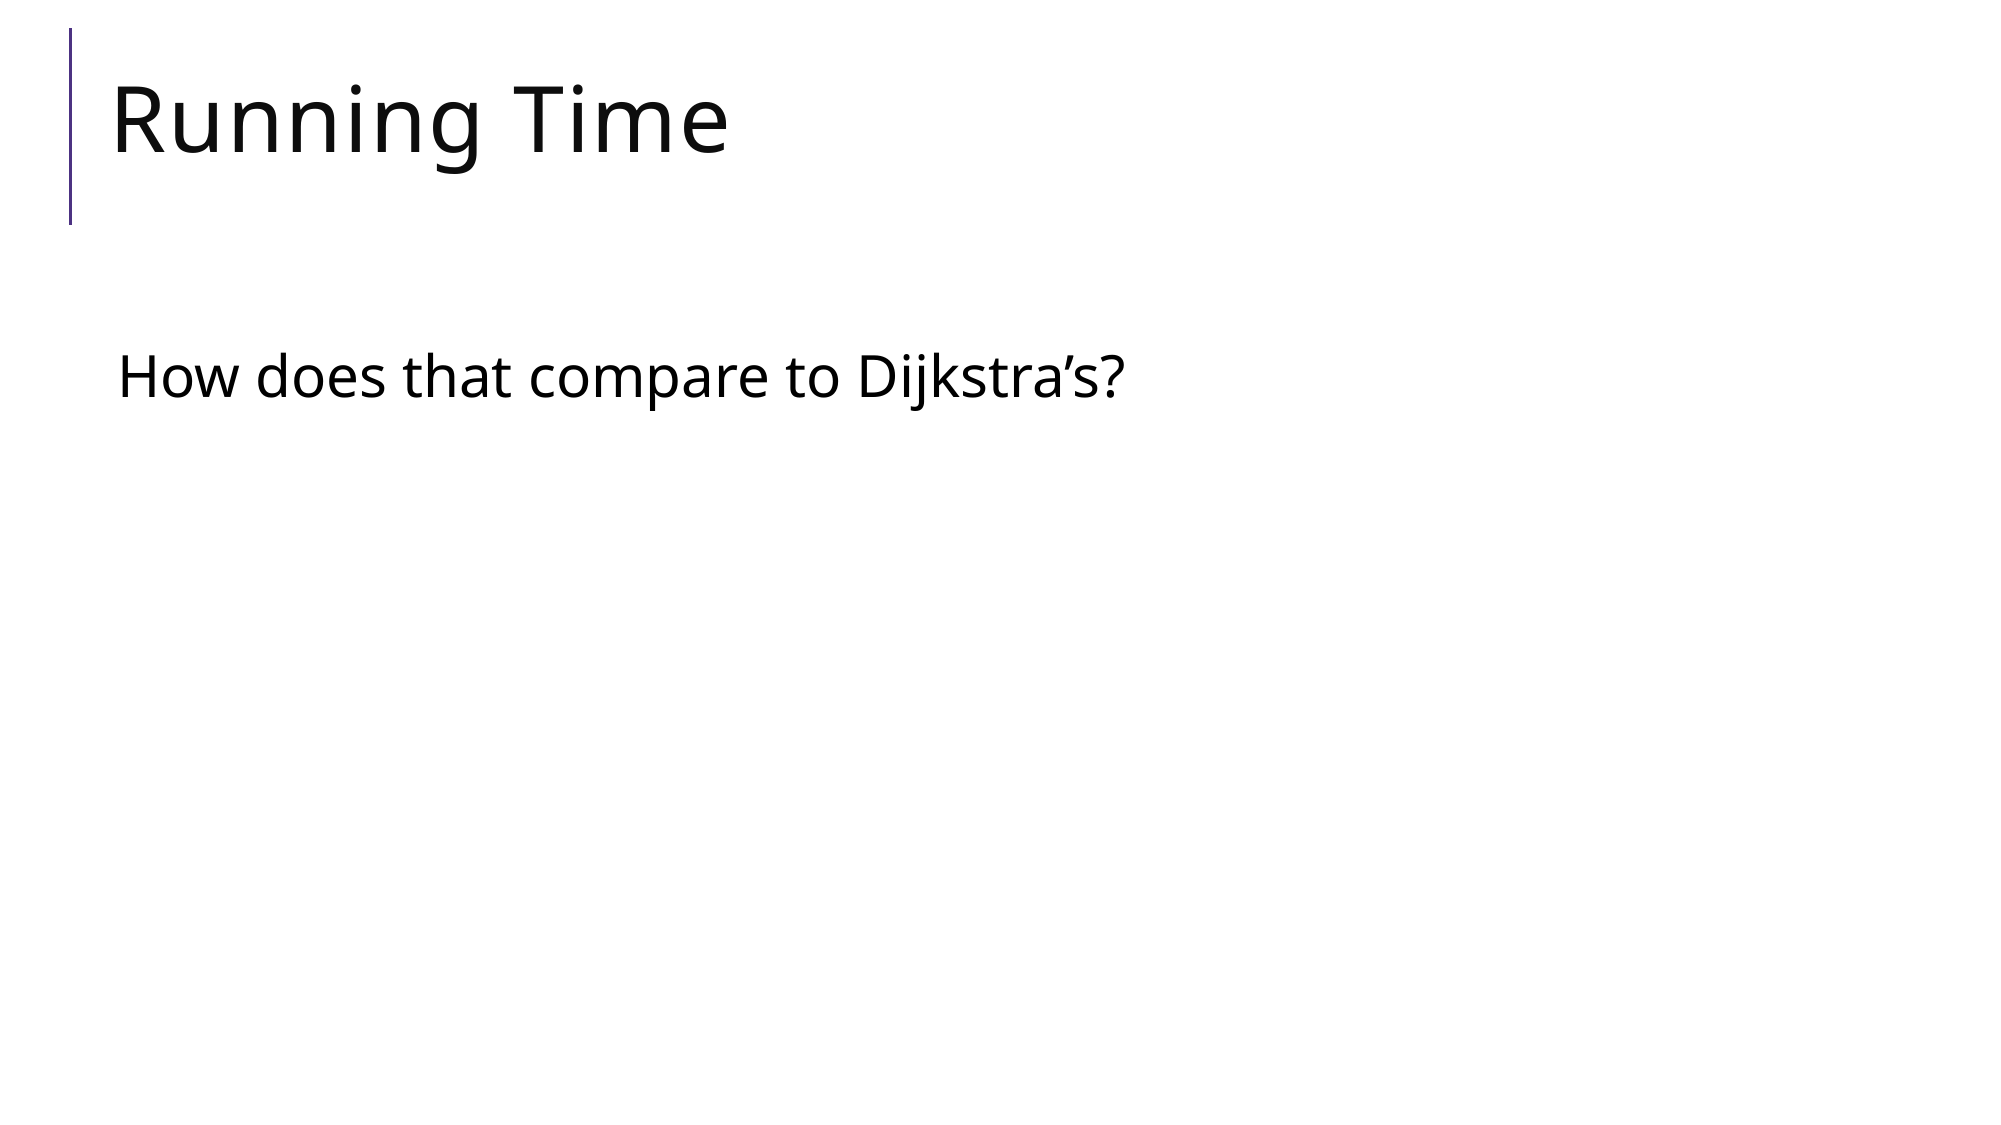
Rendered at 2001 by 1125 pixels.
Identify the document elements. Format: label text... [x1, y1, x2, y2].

title Running Time [94, 43, 1930, 210]
